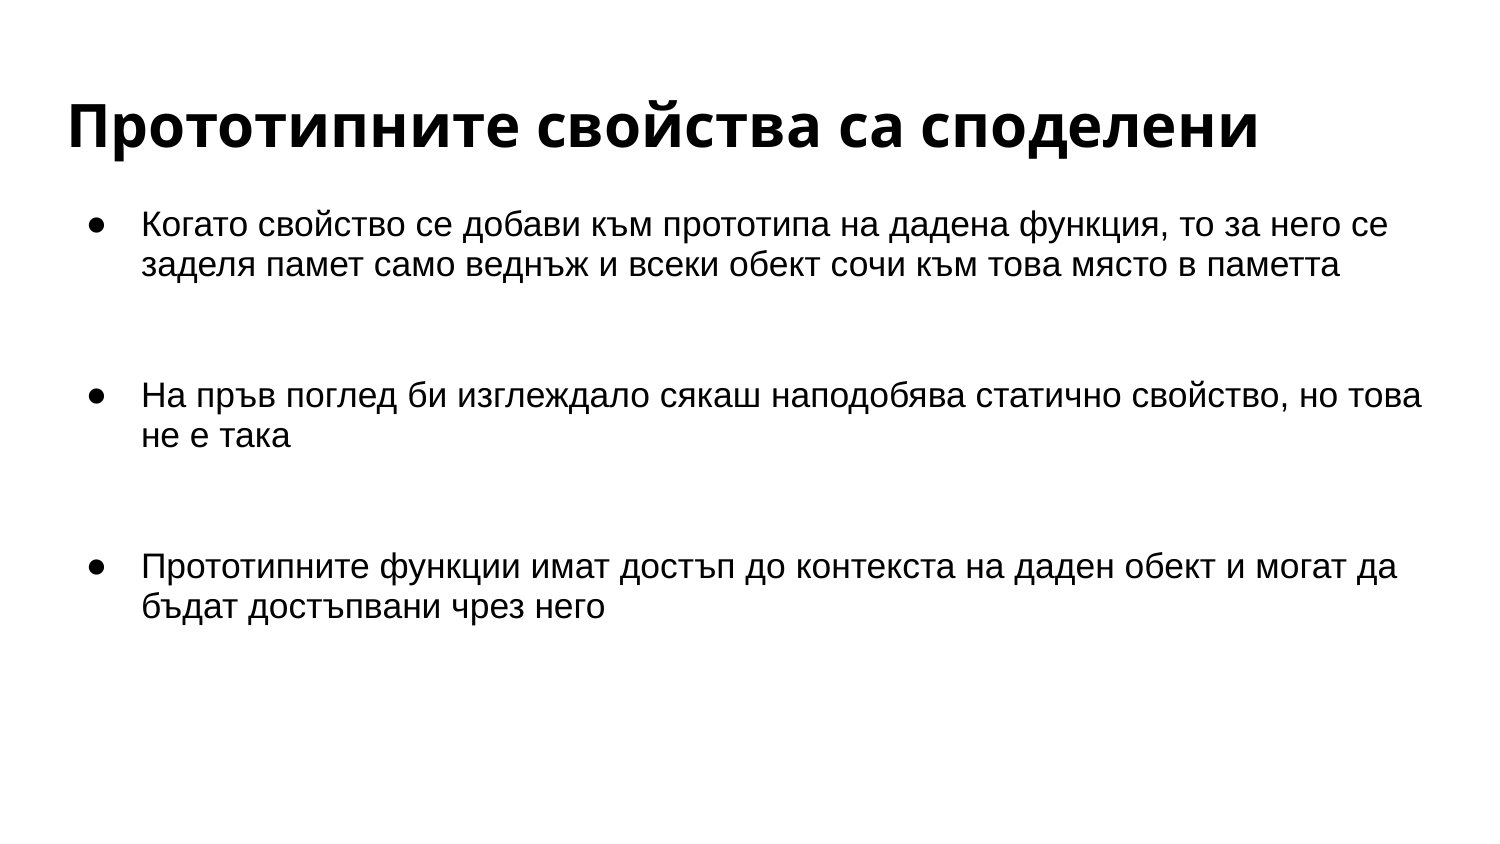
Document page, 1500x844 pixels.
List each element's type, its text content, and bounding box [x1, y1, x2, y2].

list Когато свойство се добави към прототипа на дадена функция, то за него се заделя памет само веднъж и всеки обект сочи към това място в паметта На пръв поглед би изглеждало сякаш наподобява статично свойство, но това не е така Прототипните функции имат достъп до контекста на даден обект и могат да бъдат достъпвани чрез него [51, 189, 1449, 750]
title Прототипните свойства са споделени [51, 72, 1449, 176]
